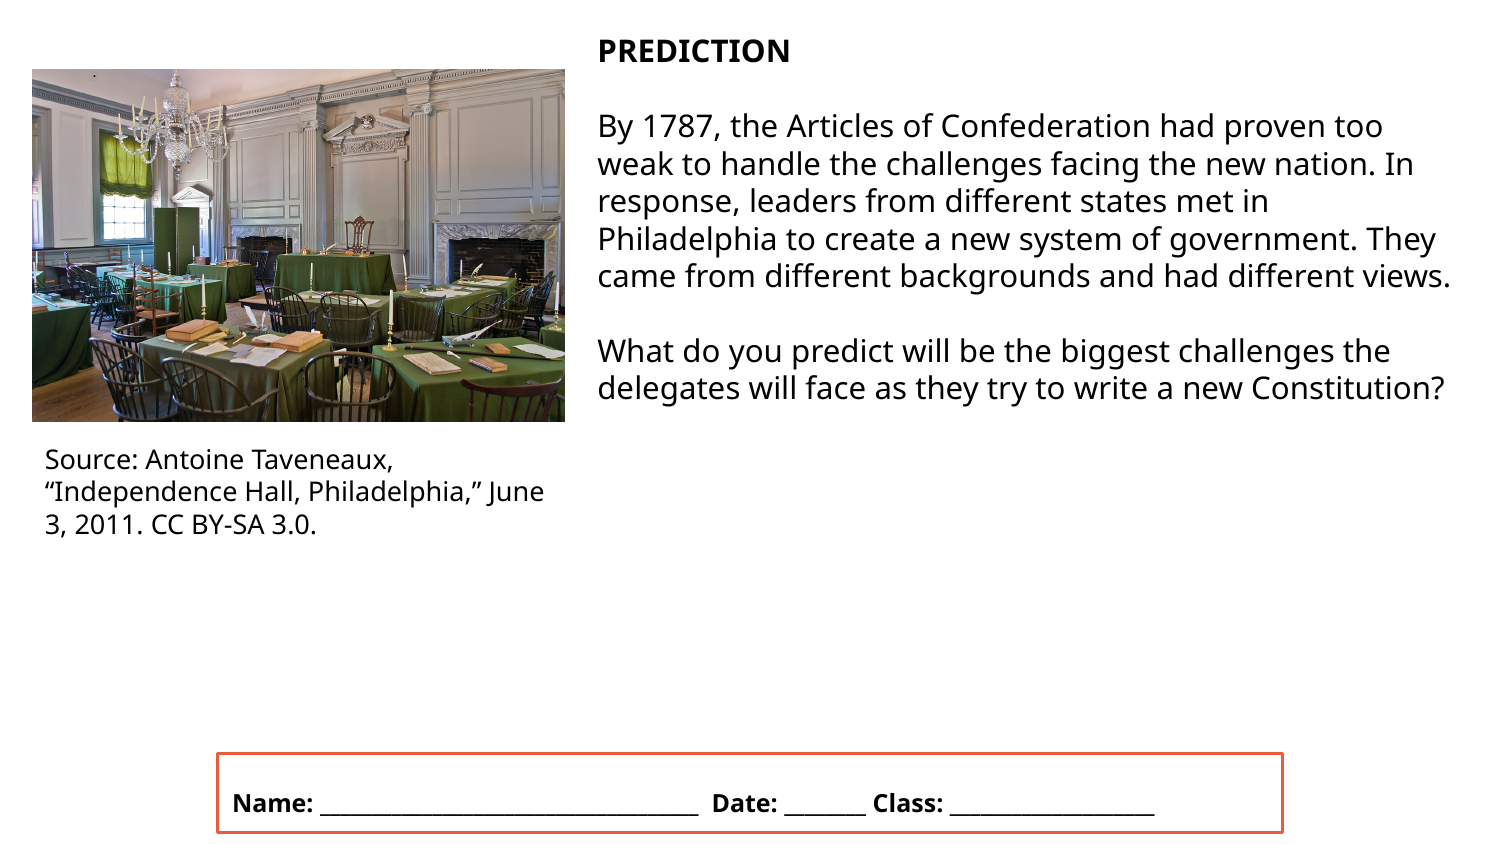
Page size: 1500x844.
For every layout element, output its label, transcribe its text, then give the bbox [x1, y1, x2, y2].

text_box Name: _____________________________________ Date: ________ Class: ____________________ [217, 753, 1283, 833]
picture [31, 68, 565, 423]
text_box PREDICTION By 1787, the Articles of Confederation had proven too weak to handle the challenges facing the new nation. In response, leaders from different states met in Philadelphia to create a new system of government. They came from different backgrounds and had different views. What do you predict will be the biggest challenges the delegates will face as they try to write a new Constitution? [582, 16, 1473, 730]
text_box Source: Antoine Taveneaux, “Independence Hall, Philadelphia,” June 3, 2011. CC BY-SA 3.0. [29, 427, 567, 583]
